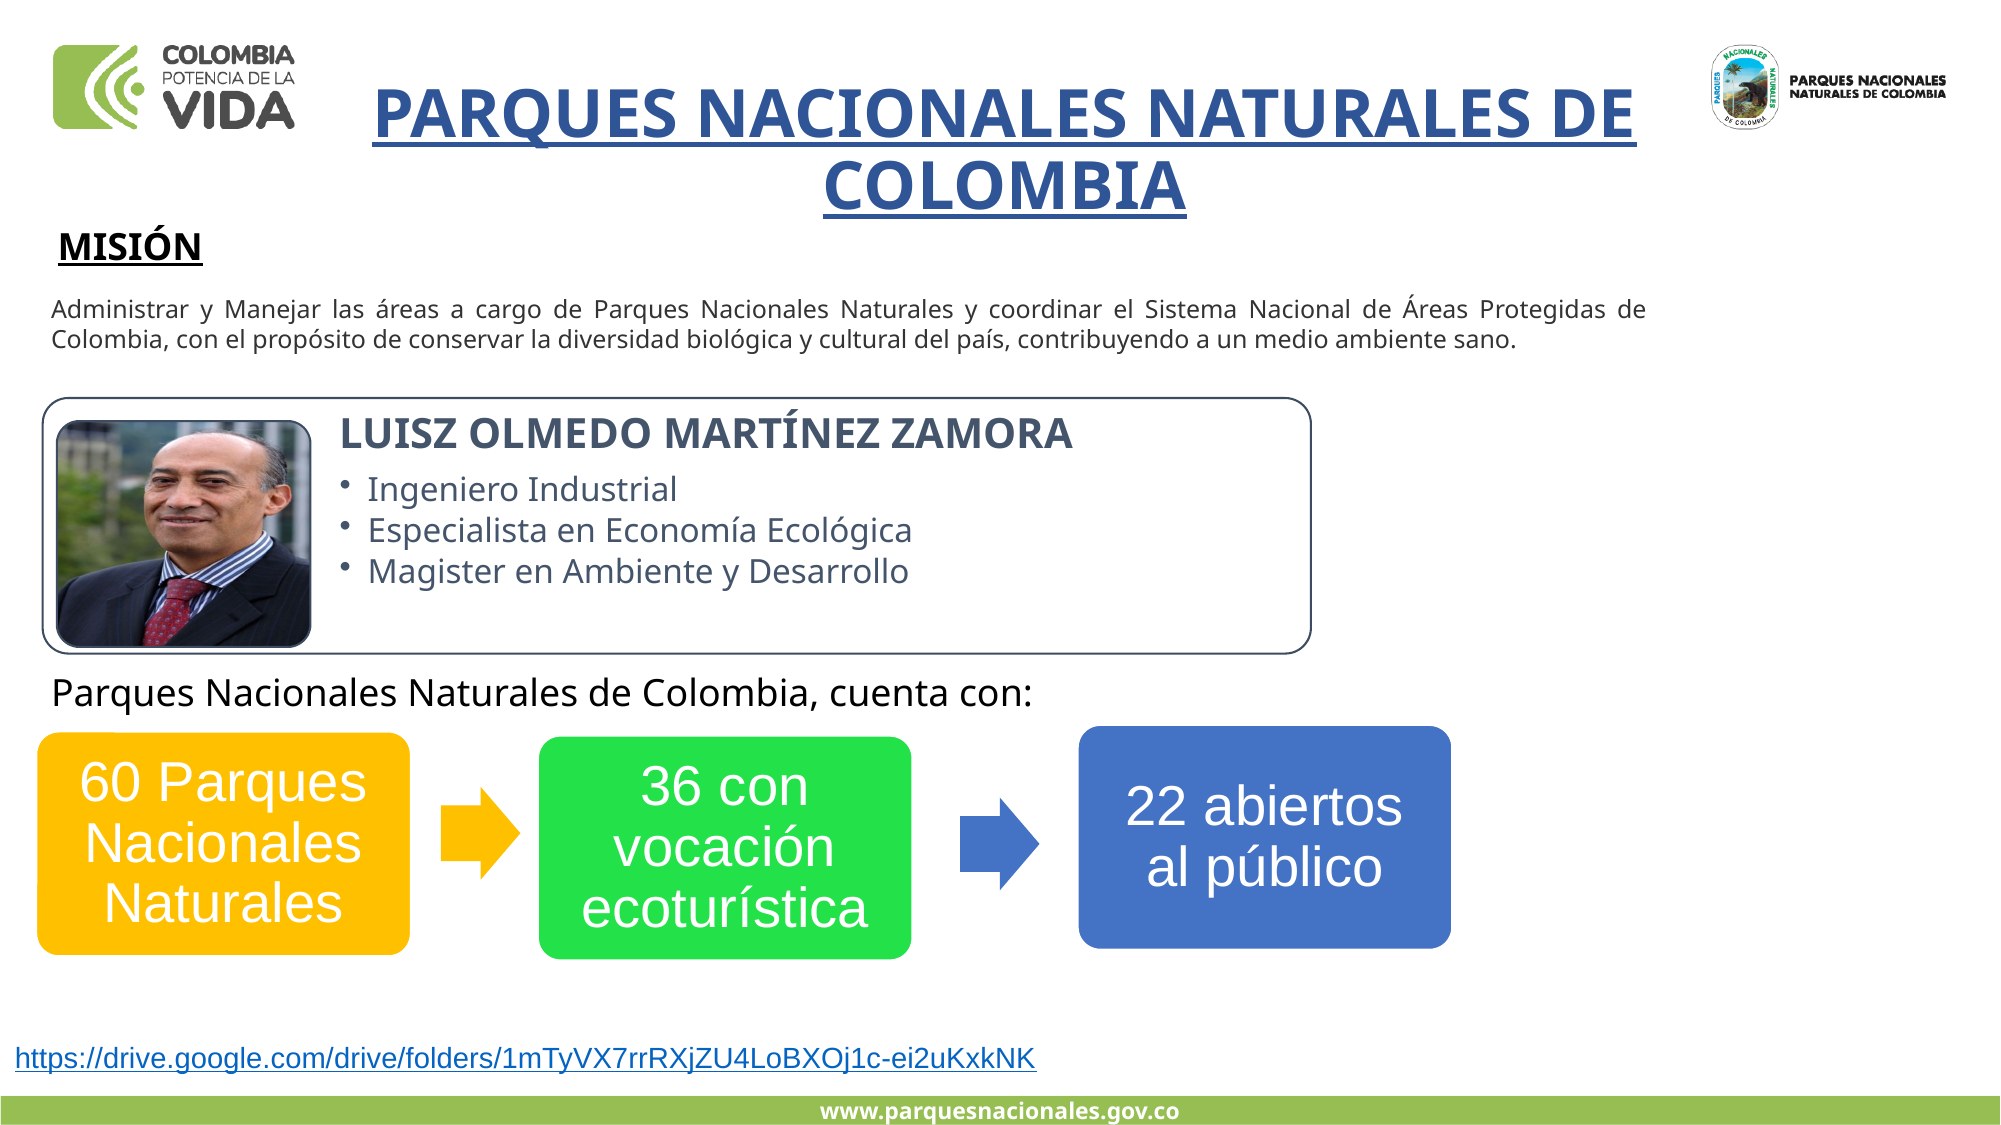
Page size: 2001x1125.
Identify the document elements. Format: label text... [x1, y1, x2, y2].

text_box Parques Nacionales Naturales de Colombia, cuenta con: [36, 661, 1453, 722]
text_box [960, 797, 1040, 891]
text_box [1077, 724, 1453, 950]
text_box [36, 731, 411, 957]
text_box https://drive.google.com/drive/folders/1mTyVX7rrRXjZU4LoBXOj1c-ei2uKxkNK [0, 1032, 1601, 1083]
picture [0, 0, 2000, 1125]
title PARQUES NACIONALES NATURALES DE COLOMBIA [290, 0, 1719, 232]
text_box MISIÓN [42, 215, 306, 276]
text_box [537, 735, 913, 961]
picture [1111, 1109, 1116, 1117]
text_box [440, 786, 521, 880]
text_box Administrar y Manejar las áreas a cargo de Parques Nacionales Naturales y coordinar el Sistema Nacional de Áreas Protegidas de Colombia, con el propósito de conservar la diversidad biológica y cultural del país, contribuyendo a un medio ambiente sano. [36, 286, 1665, 361]
picture [927, 1109, 932, 1117]
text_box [42, 397, 1311, 654]
